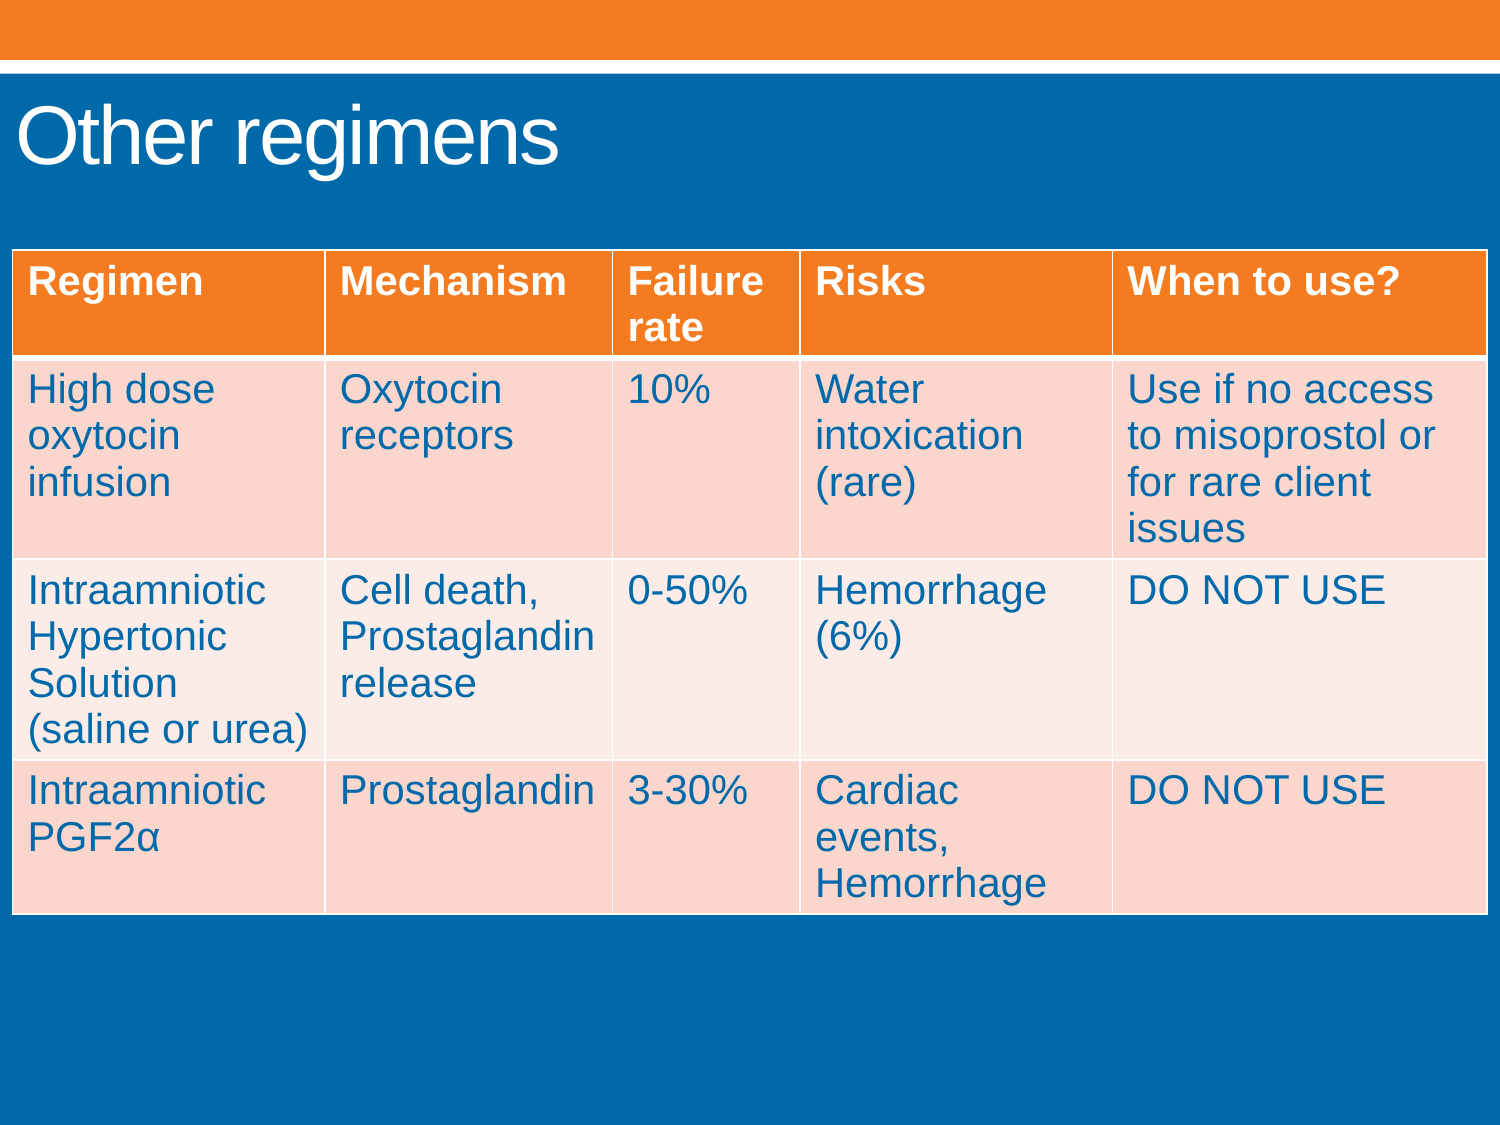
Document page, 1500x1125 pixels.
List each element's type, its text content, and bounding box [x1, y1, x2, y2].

table_header When to use? [1113, 251, 1486, 355]
table_cell Intraamniotic Hypertonic Solution (saline or urea) [13, 560, 324, 759]
table_header Risks [801, 251, 1112, 355]
table_header Regimen [13, 251, 324, 355]
table_cell Hemorrhage (6%) [801, 560, 1112, 759]
table_cell DO NOT USE [1113, 560, 1486, 759]
table_cell Prostaglandin [326, 761, 612, 913]
table_cell Intraamniotic PGF2α [13, 761, 324, 913]
table_cell DO NOT USE [1113, 761, 1486, 913]
table_cell High dose oxytocin infusion [13, 361, 324, 558]
table_cell Oxytocin receptors [326, 361, 612, 558]
table_cell 0-50% [613, 560, 799, 759]
title Other regimens [0, 24, 1275, 238]
table_header Failure rate [613, 251, 799, 355]
table_cell Cell death, Prostaglandin release [326, 560, 612, 759]
table_cell 3-30% [613, 761, 799, 913]
table_cell Cardiac events, Hemorrhage [801, 761, 1112, 913]
table_cell Use if no access to misoprostol or for rare client issues [1113, 361, 1486, 558]
table_cell 10% [613, 361, 799, 558]
table_cell Water intoxication (rare) [801, 361, 1112, 558]
table_header Mechanism [326, 251, 612, 355]
